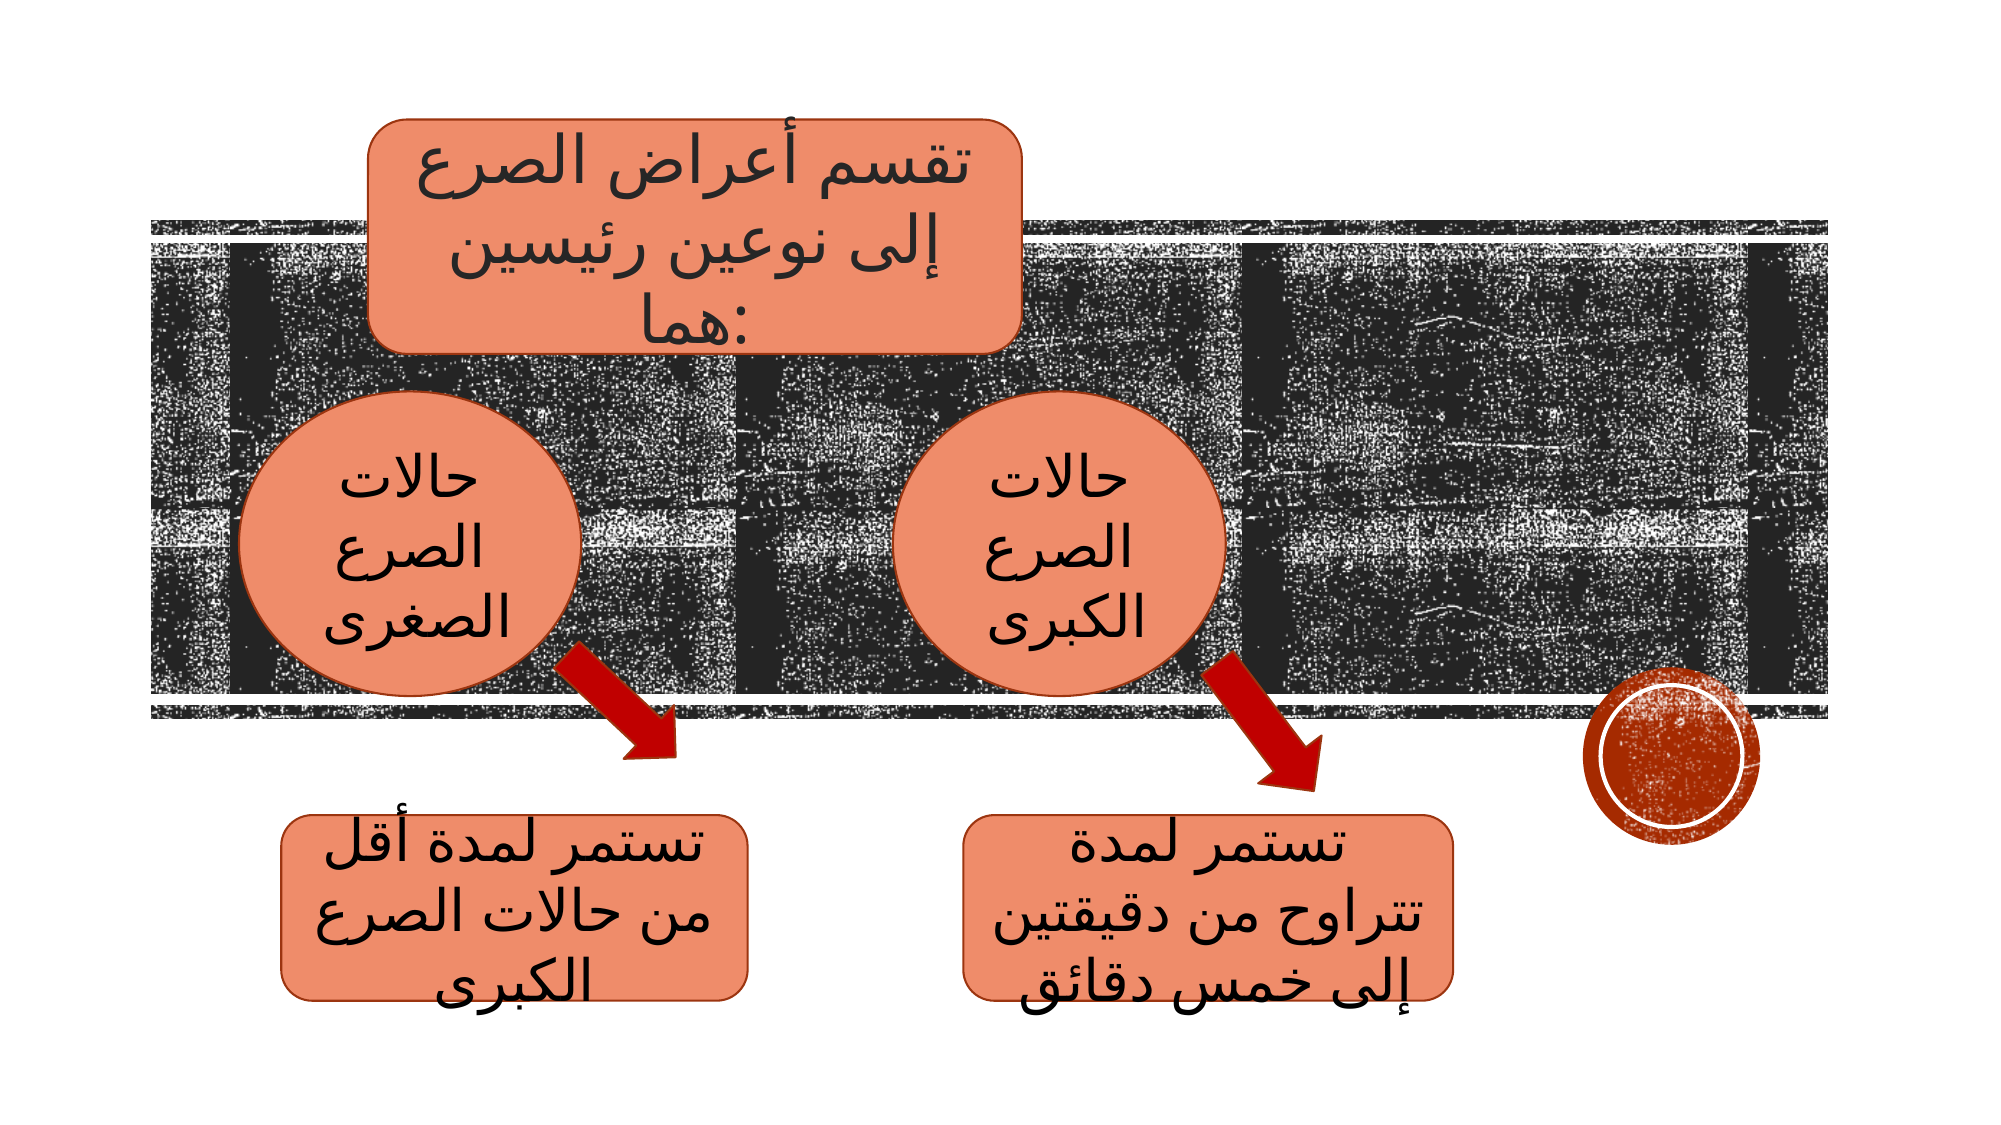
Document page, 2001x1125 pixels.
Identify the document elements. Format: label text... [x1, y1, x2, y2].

text_box [553, 640, 677, 760]
text_box تستمر لمدة تتراوح من دقيقتين إلى خمس دقائق [962, 814, 1455, 1002]
text_box حالات الصرع الكبرى [891, 390, 1227, 698]
text_box حالات الصرع الصغرى [237, 390, 583, 698]
text_box تقسم أعراض الصرع إلى نوعين رئيسين هما: [366, 118, 1023, 355]
text_box تستمر لمدة أقل من حالات الصرع الكبرى [280, 814, 749, 1002]
text_box [1200, 650, 1323, 793]
